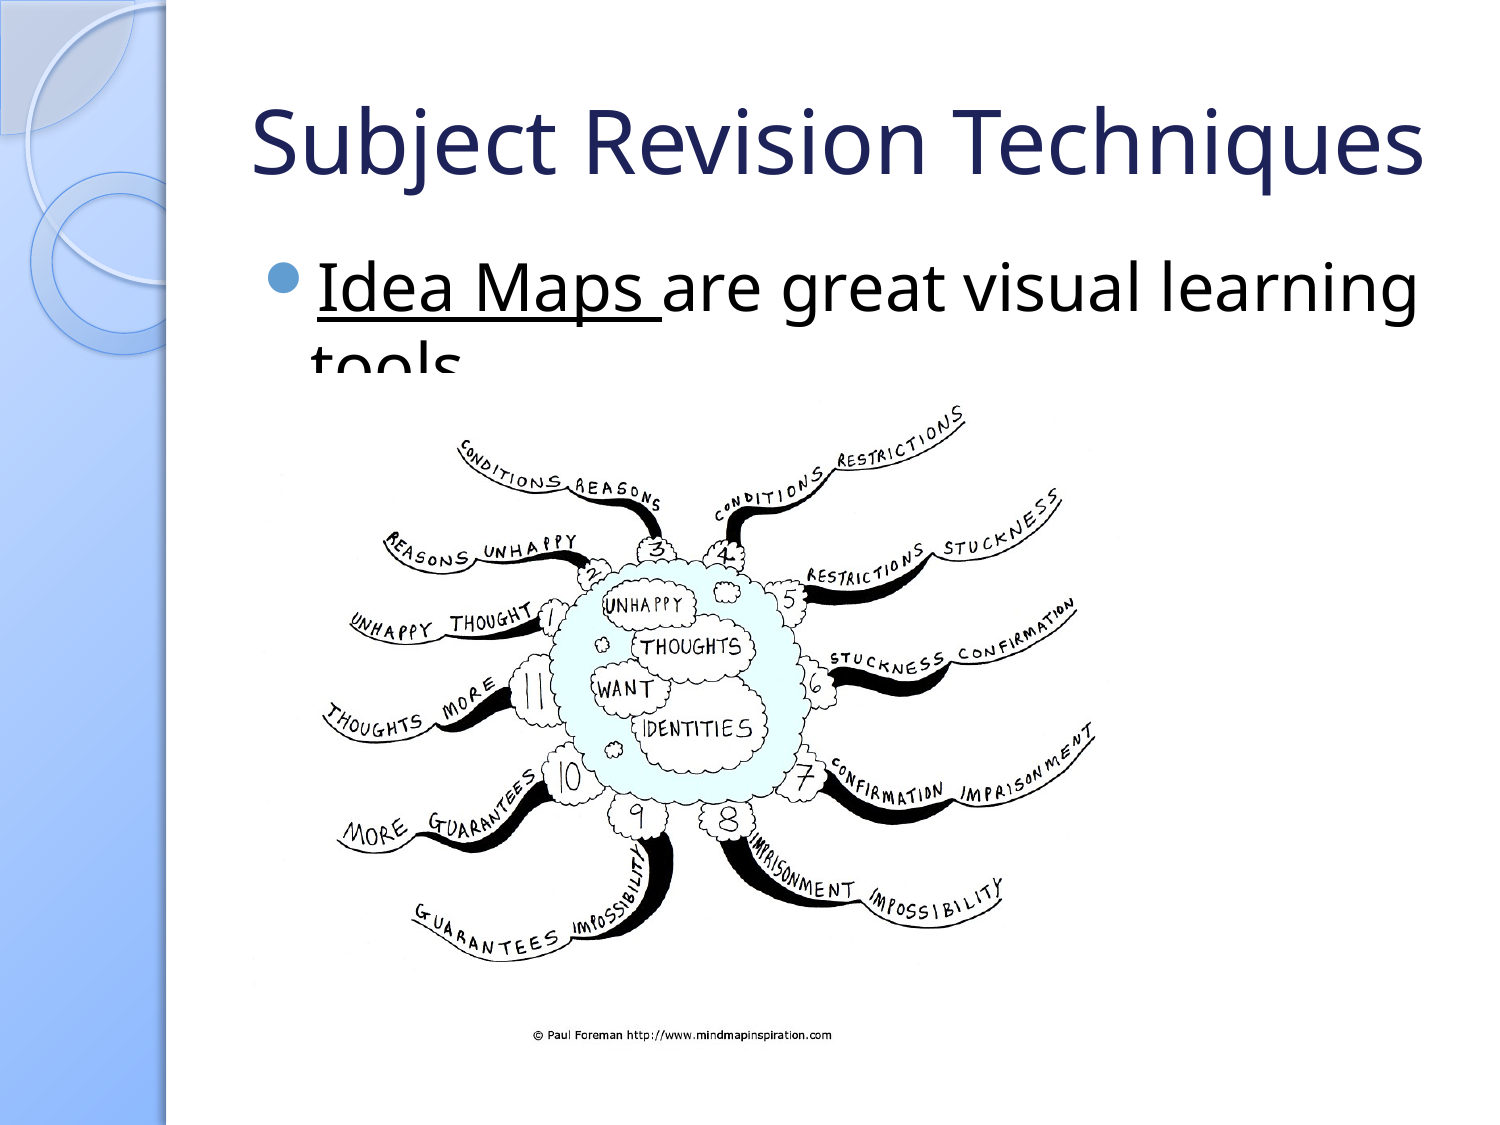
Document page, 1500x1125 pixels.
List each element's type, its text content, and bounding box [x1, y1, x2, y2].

picture [253, 373, 1140, 1066]
title Subject Revision Techniques [235, 45, 1466, 233]
list Idea Maps are great visual learning tools [235, 237, 1466, 1025]
